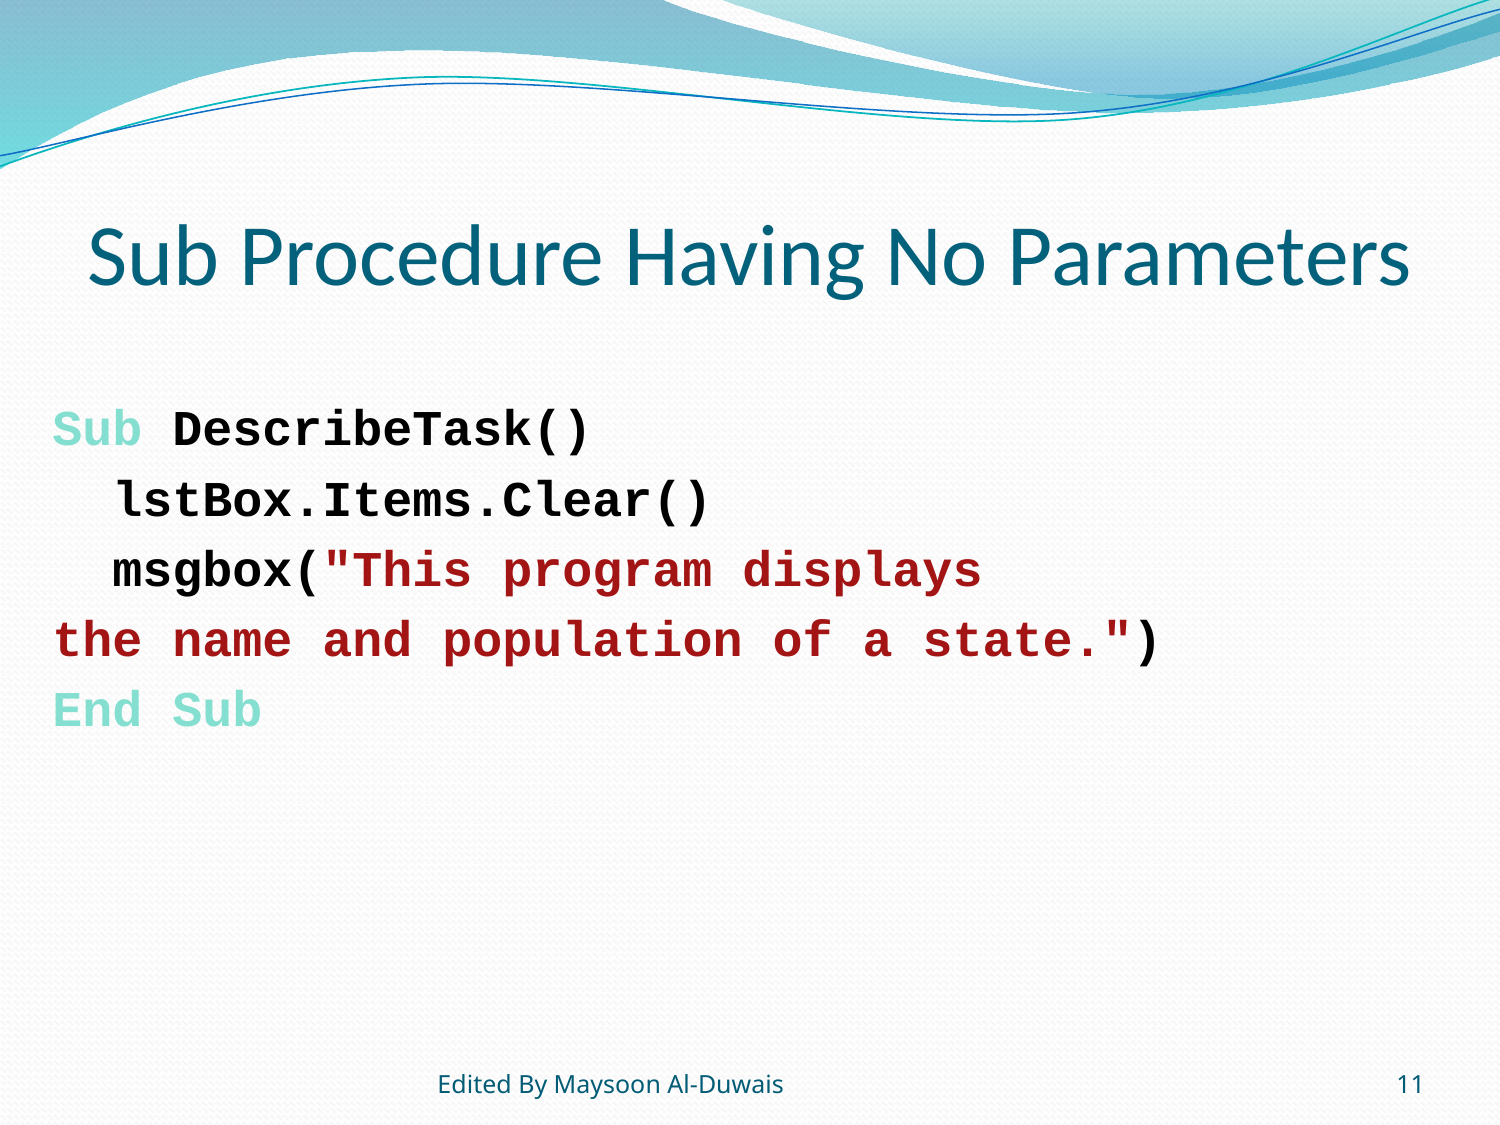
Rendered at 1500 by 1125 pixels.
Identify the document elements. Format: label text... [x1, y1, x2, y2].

title Sub Procedure Having No Parameters [75, 115, 1425, 303]
footer Edited By Maysoon Al-Duwais [437, 1042, 988, 1103]
list Sub DescribeTask() lstBox.Items.Clear() msgbox("This program displays the name and population of a state.") End Sub [37, 324, 1469, 1006]
slide_number 11 [1299, 1042, 1425, 1103]
